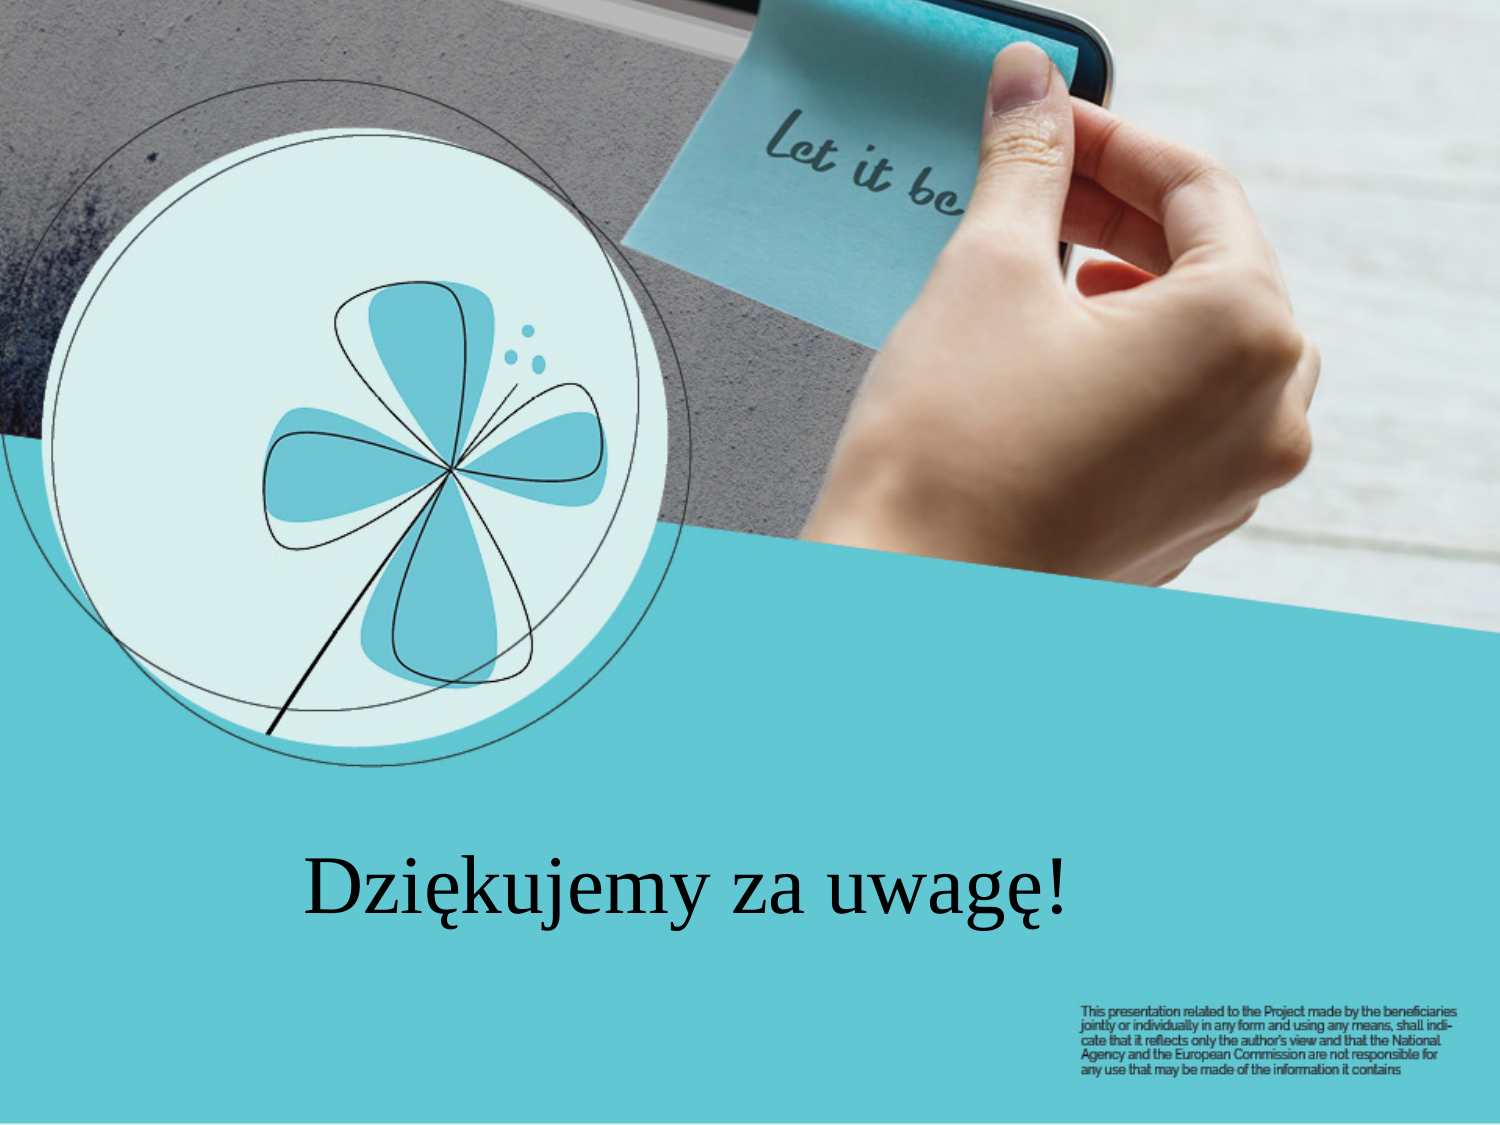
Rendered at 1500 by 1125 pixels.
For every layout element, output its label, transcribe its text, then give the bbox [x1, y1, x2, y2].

text_box Dziękujemy za uwagę! [289, 822, 1199, 938]
picture [0, 0, 1500, 1125]
